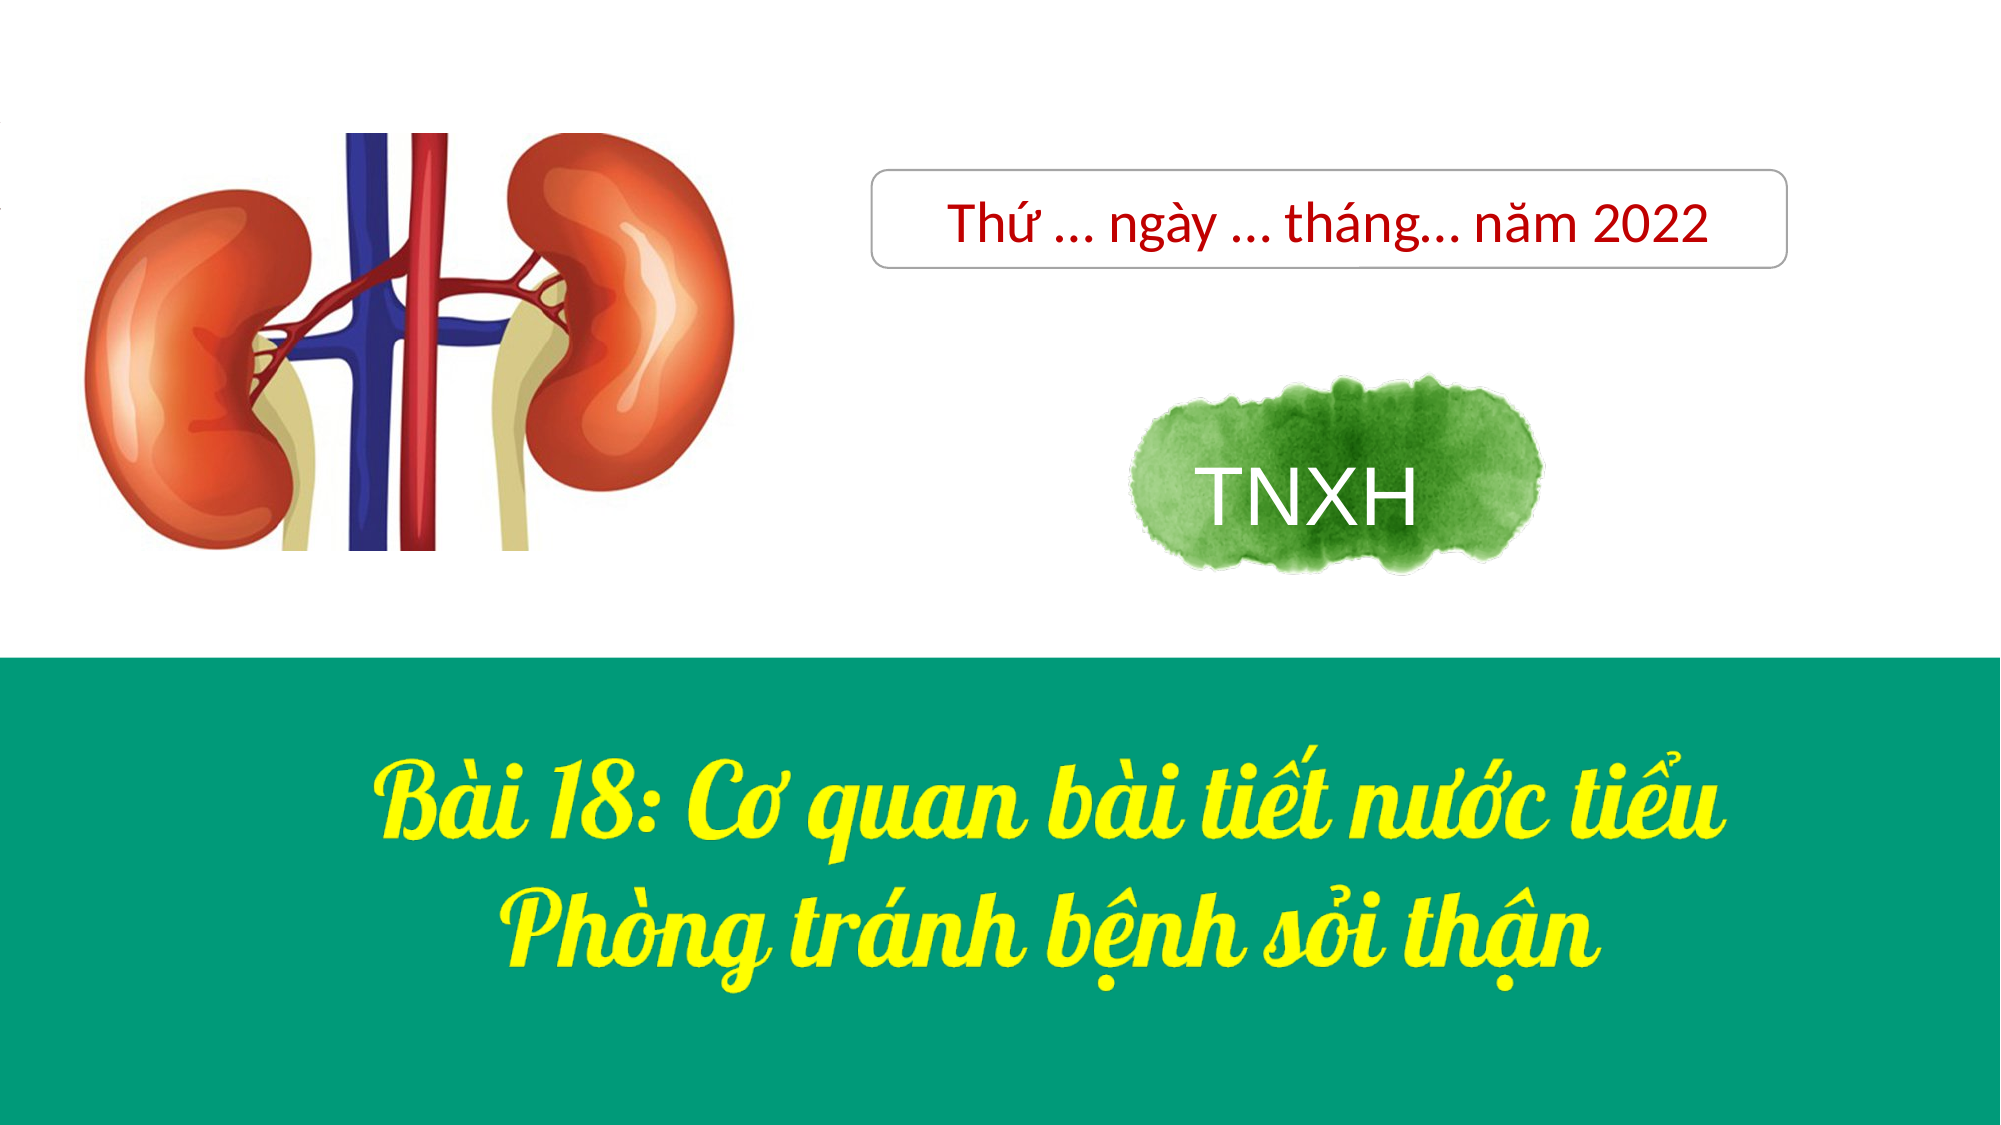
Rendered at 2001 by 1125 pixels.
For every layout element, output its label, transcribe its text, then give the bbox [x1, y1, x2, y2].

picture [1023, 313, 1635, 620]
picture [307, 712, 1787, 1066]
text_box Thứ … ngày … tháng… năm 2022 [870, 168, 1788, 269]
picture [0, 0, 807, 551]
text_box [0, 657, 2000, 1125]
